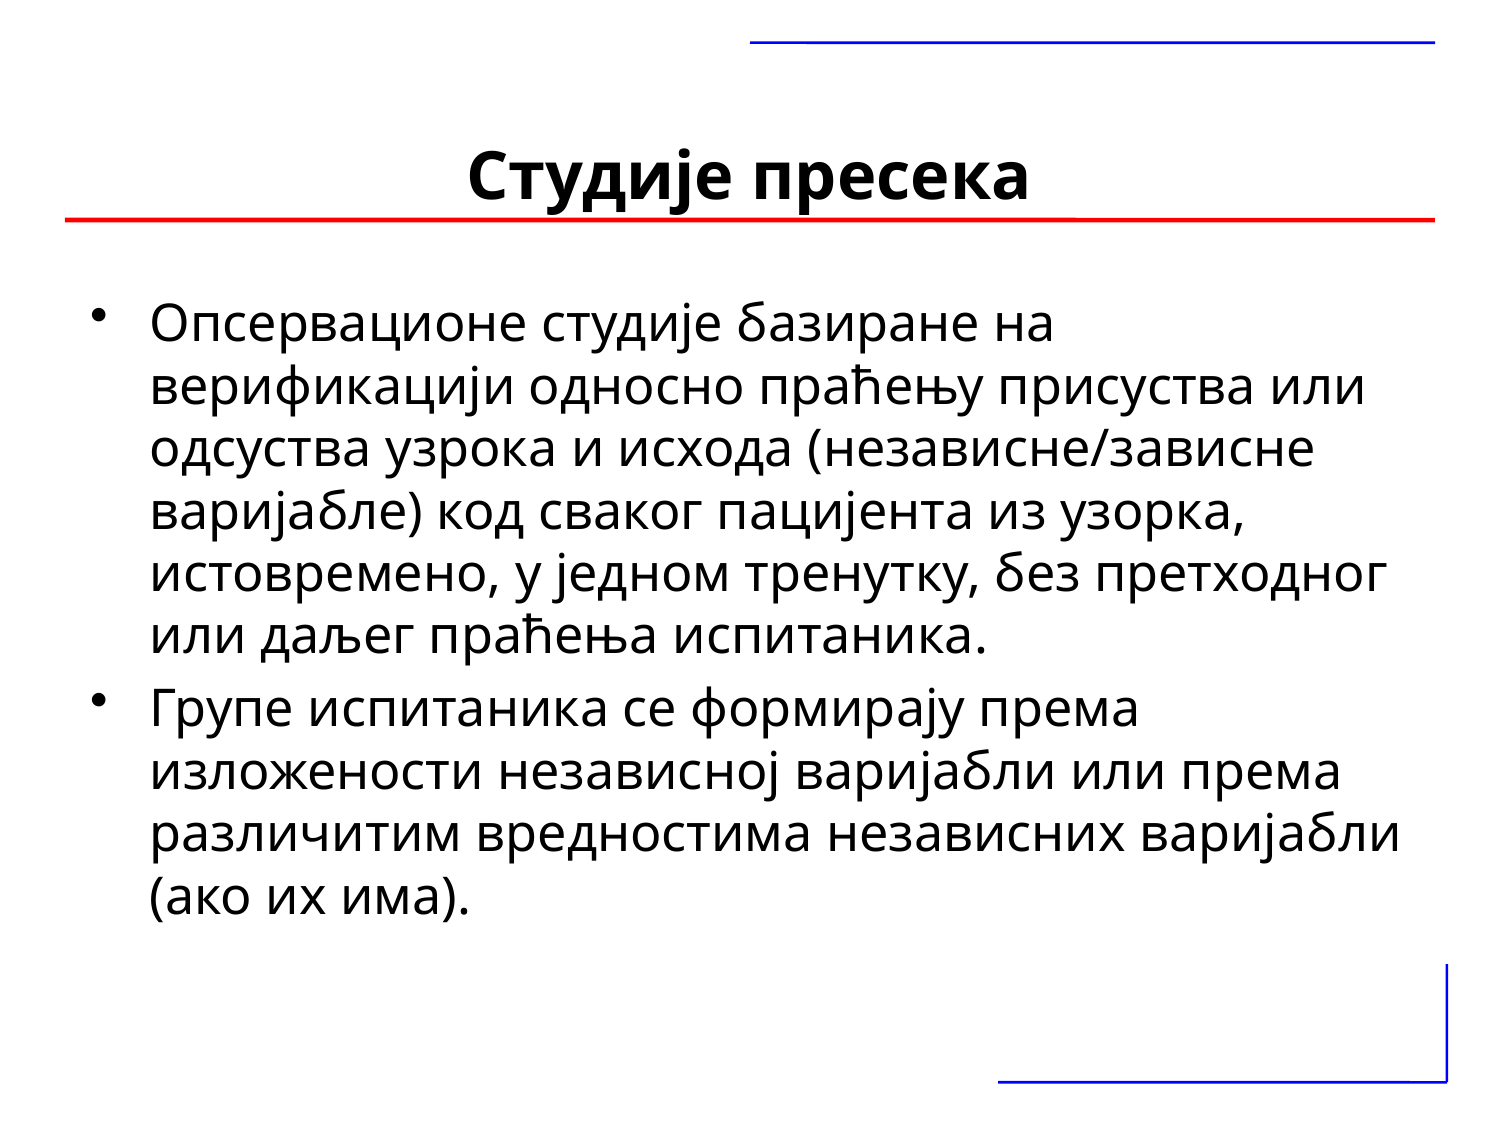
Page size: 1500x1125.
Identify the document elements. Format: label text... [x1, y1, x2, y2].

title Студије пресека [74, 77, 1424, 221]
list Опсервационе студије базиране на верификацији односно праћењу присуства или одсуства узрока и исхода (независне/зависне варијабле) код сваког пацијента из узорка, истовремено, у једном тренутку, без претходног или даљег праћења испитаника. Групе испитаника се формирају према изложености независној варијабли или према различитим вредностима независних варијабли (ако их има). [74, 281, 1426, 1006]
